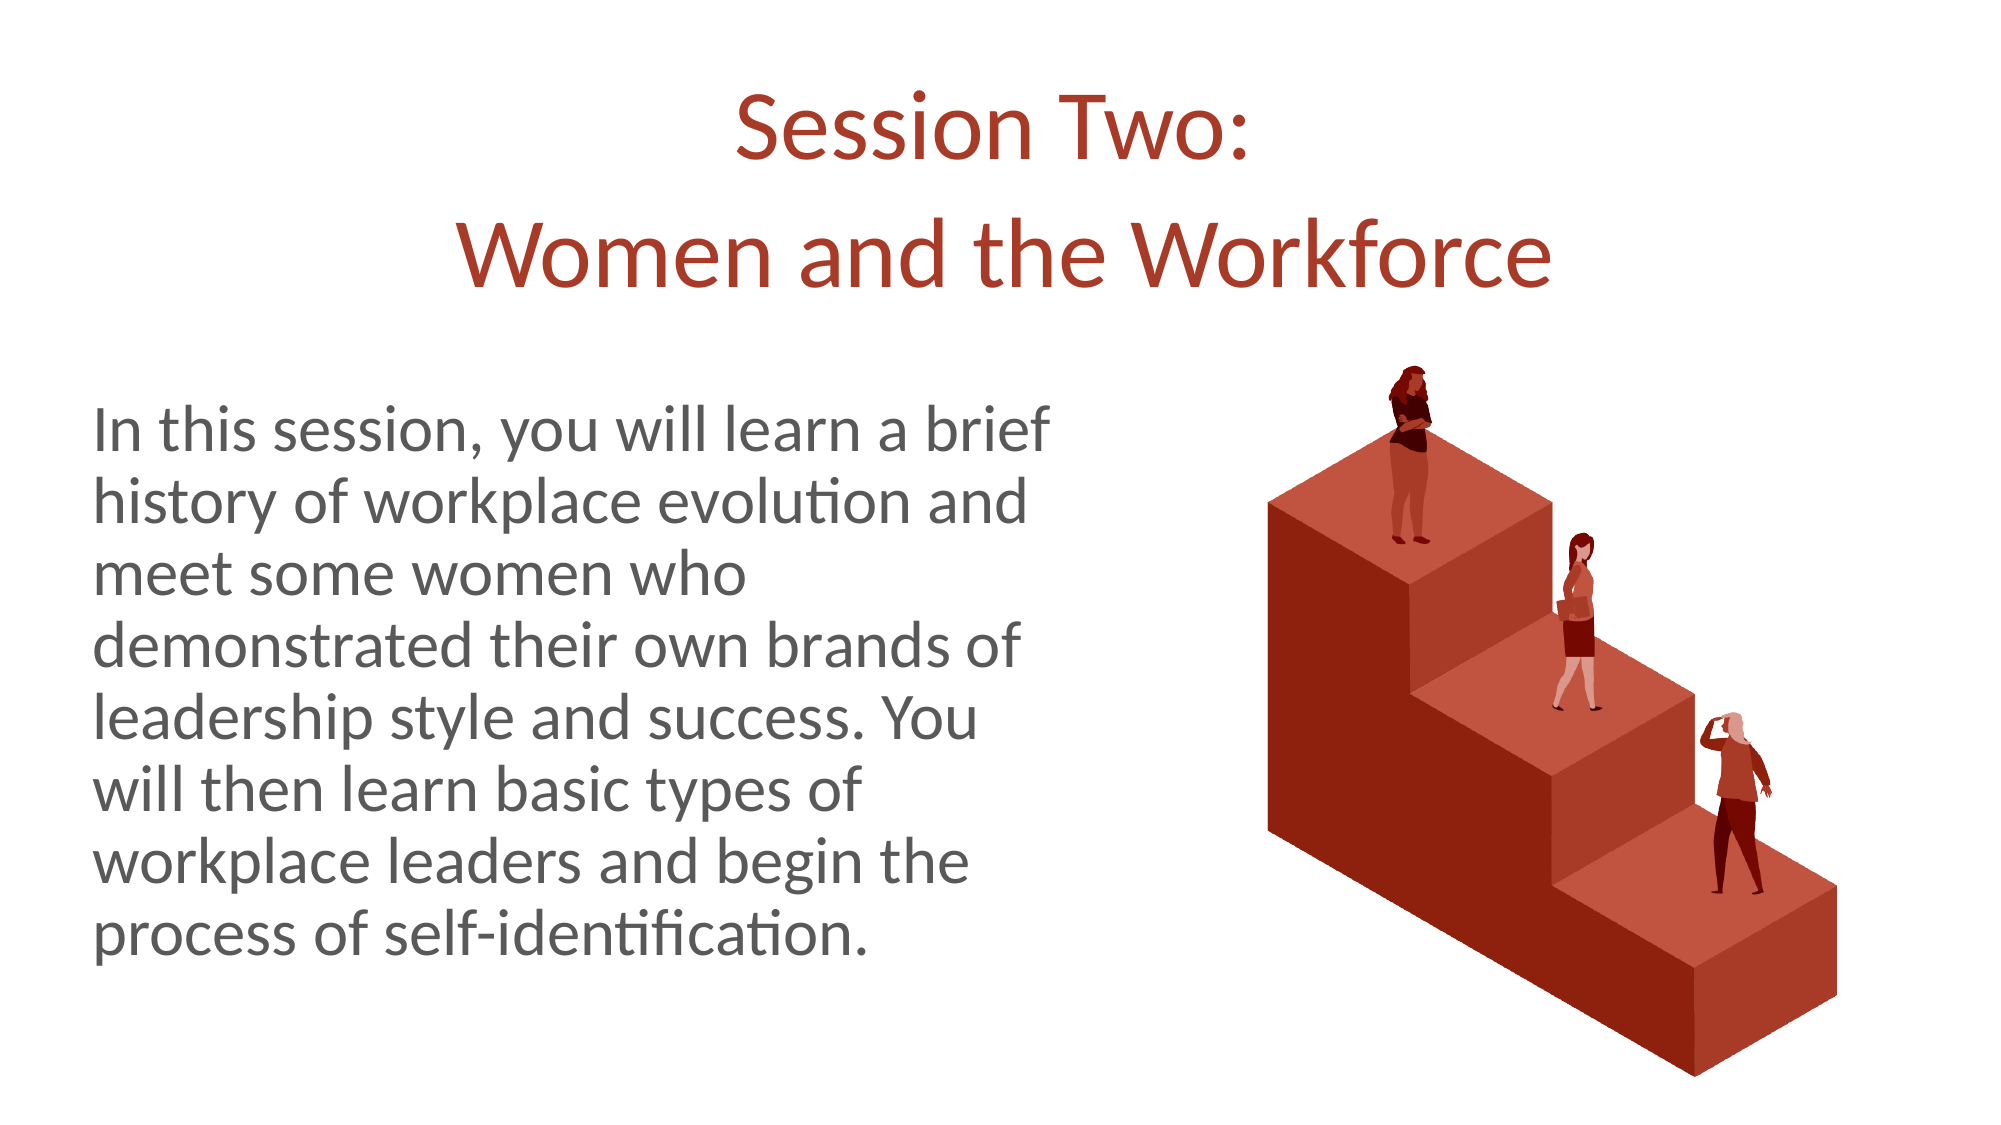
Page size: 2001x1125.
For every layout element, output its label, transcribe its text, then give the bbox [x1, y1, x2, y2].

list Session Two: Women and the Workforce [77, 65, 1934, 320]
list In this session, you will learn a brief history of workplace evolution and meet some women who demonstrated their own brands of leadership style and success. You will then learn basic types of workplace leaders and begin the process of self-identification. [77, 386, 1080, 1057]
picture [1267, 365, 1837, 1077]
